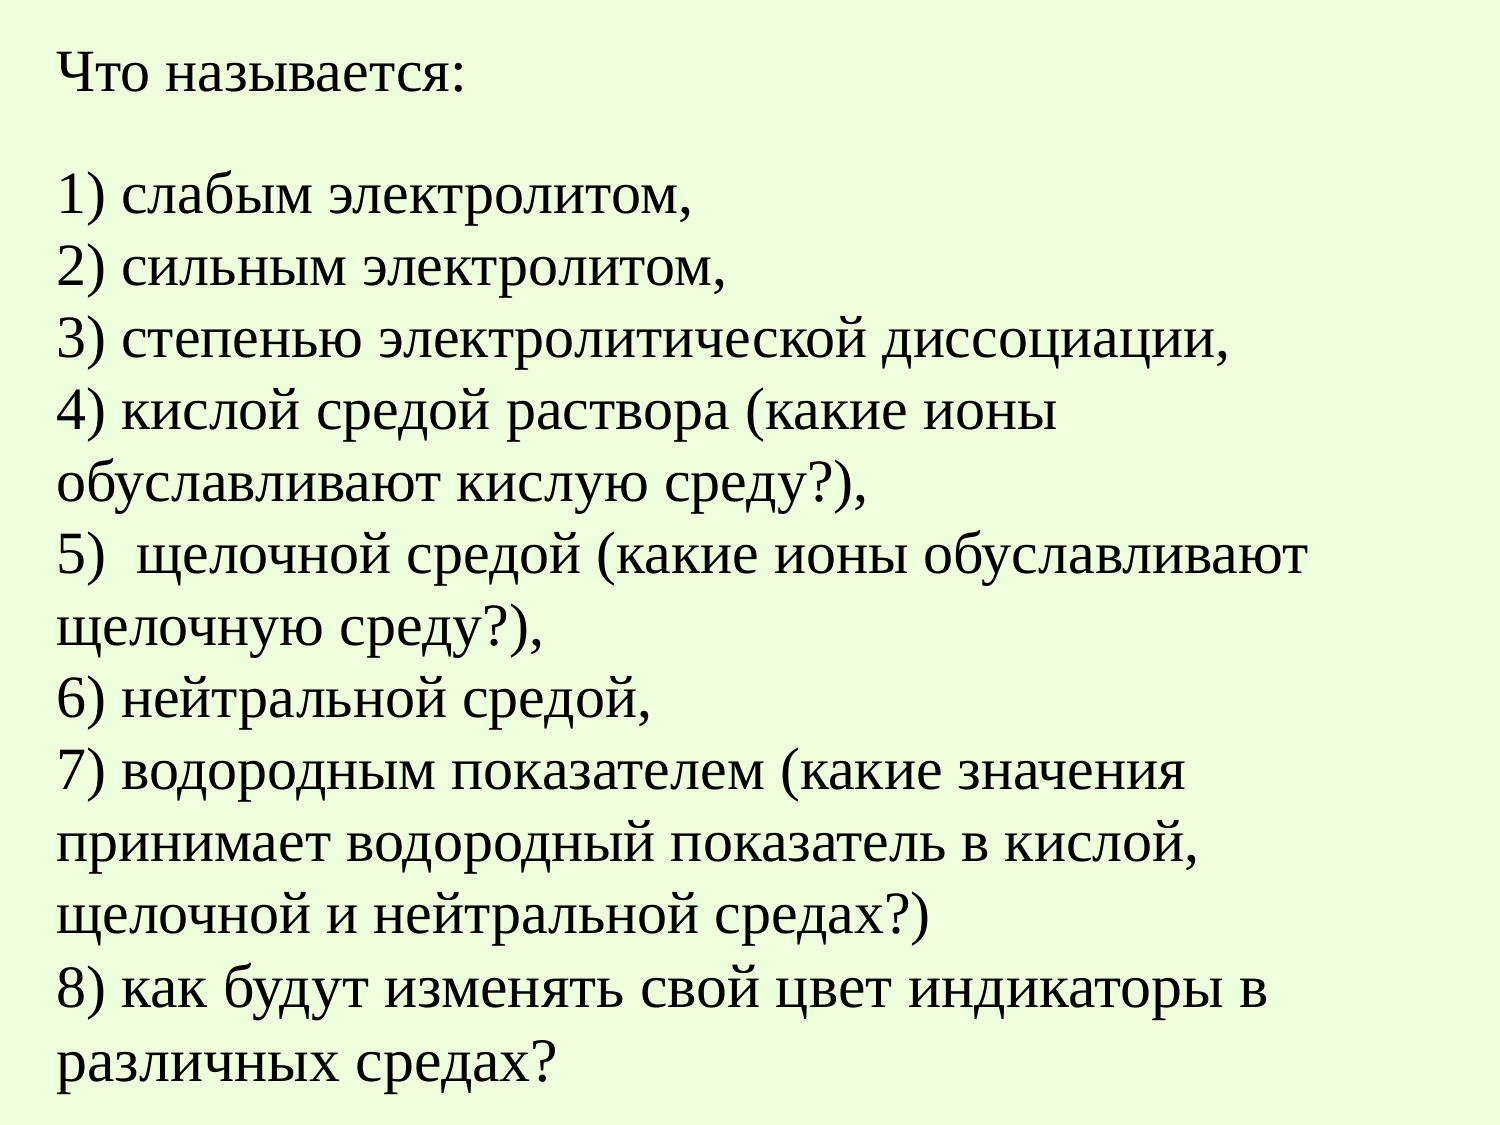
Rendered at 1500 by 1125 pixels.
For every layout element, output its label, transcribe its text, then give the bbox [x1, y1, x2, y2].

title Что называется: 1) слабым электролитом, 2) сильным электролитом, 3) степенью электролитической диссоциации, 4) кислой средой раствора (какие ионы обуславливают кислую среду?), 5) щелочной средой (какие ионы обуславливают щелочную среду?), 6) нейтральной средой, 7) водородным показателем (какие значения принимает водородный показатель в кислой, щелочной и нейтральной средах?) 8) как будут изменять свой цвет индикаторы в различных средах? [41, 19, 1447, 1106]
